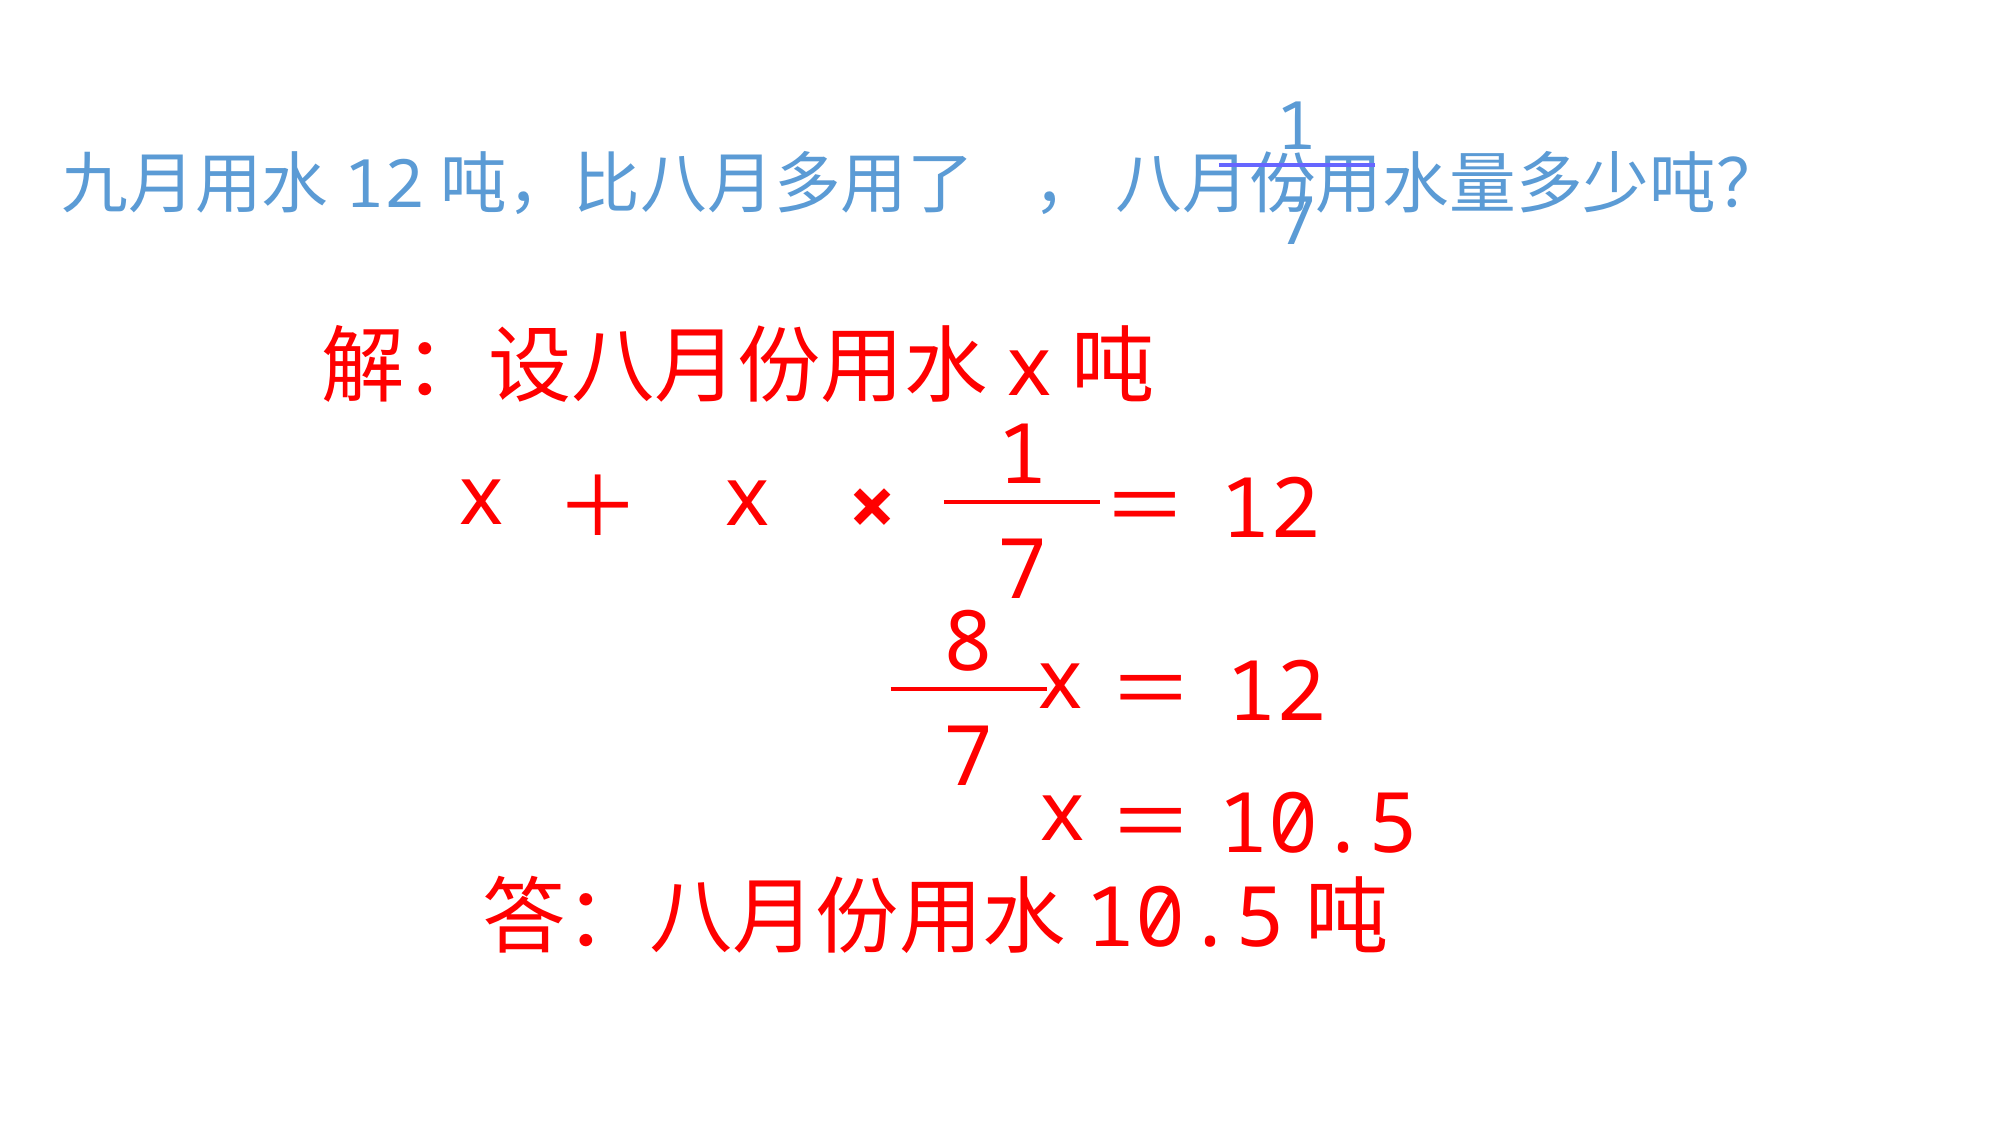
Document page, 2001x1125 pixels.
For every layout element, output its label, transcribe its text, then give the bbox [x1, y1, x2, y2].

text_box 12 [1205, 446, 1336, 562]
text_box 解：设八月份用水x吨 [306, 304, 1170, 420]
text_box ＝ [1094, 761, 1203, 877]
text_box ＋ [541, 445, 655, 561]
table_cell 7 [891, 691, 1047, 804]
text_box ＝ [1094, 628, 1208, 744]
text_box 九月用水12吨，比八月多用了 ， 八月份用水量多少吨？ [1375, 93, 1922, 229]
text_box 12 [1211, 629, 1342, 745]
text_box x [1023, 617, 1097, 733]
text_box 九月用水12吨，比八月多用了 ， 八月份用水量多少吨？ [46, 93, 1219, 229]
text_box x [445, 433, 519, 549]
text_box x [1026, 750, 1100, 865]
table_cell 7 [1219, 167, 1375, 260]
table_header 8 [891, 574, 1047, 687]
table_header 1 [1219, 70, 1375, 163]
text_box ＝ [1088, 445, 1202, 561]
text_box 答：八月份用水10.5吨 [468, 855, 1404, 971]
text_box × [832, 445, 913, 561]
table_cell 7 [944, 504, 1100, 617]
table_header 1 [944, 387, 1100, 500]
text_box 10.5 [1203, 761, 1433, 877]
text_box x [710, 434, 785, 550]
